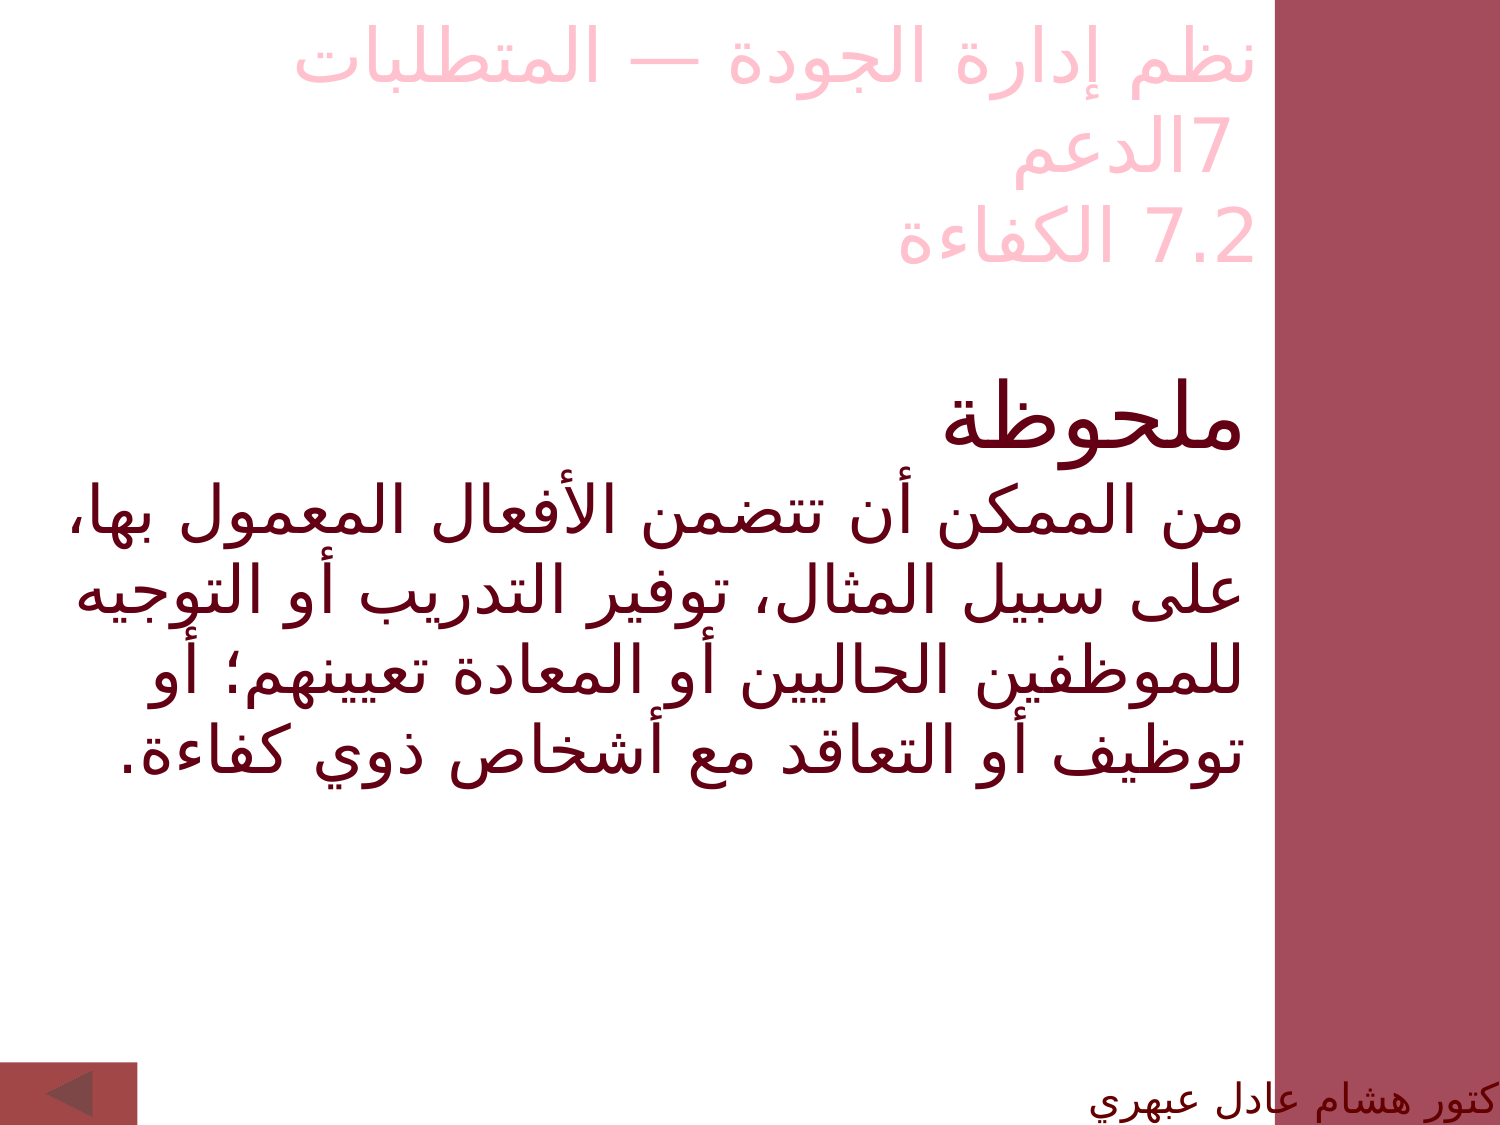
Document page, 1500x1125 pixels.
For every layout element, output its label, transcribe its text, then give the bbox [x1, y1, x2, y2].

text_box ملحوظة من الممكن أن تتضمن الأفعال المعمول بها، على سبيل المثال، توفير التدريب أو التوجيه للموظفين الحاليين أو المعادة تعيينهم؛ أو توظيف أو التعاقد مع أشخاص ذوي كفاءة. [12, 349, 1263, 795]
text_box الدكتور هشام عادل عبهري [1073, 1064, 1500, 1125]
text_box نظم إدارة الجودة — المتطلبات 7الدعم 7.2 الكفاءة [0, 0, 1275, 285]
text_box [1273, 0, 1500, 1064]
text_box [0, 1060, 140, 1125]
